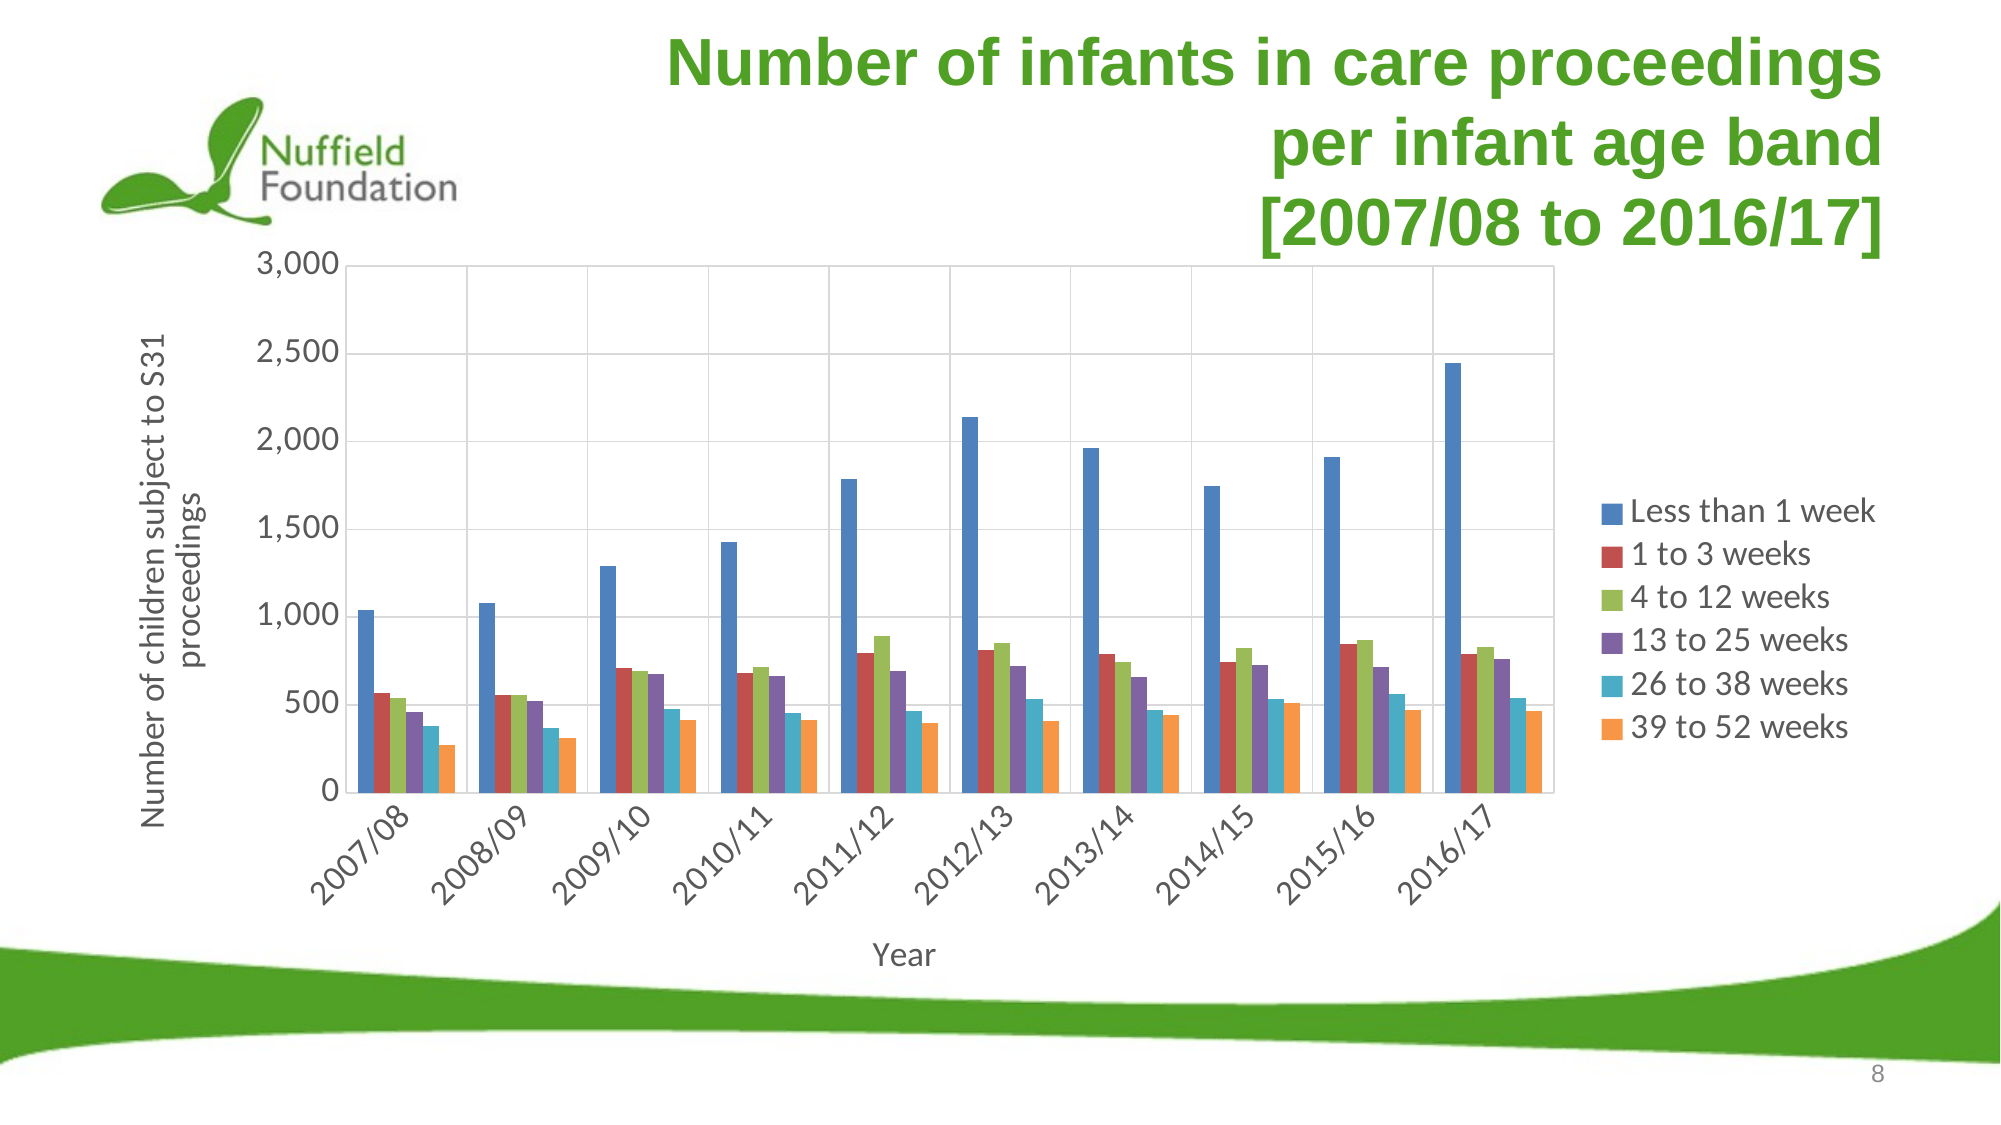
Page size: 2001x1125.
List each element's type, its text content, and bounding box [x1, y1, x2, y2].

chart [99, 232, 1901, 1012]
picture [0, 0, 2001, 1125]
slide_number 8 [1433, 1042, 1900, 1103]
title Number of infants in care proceedings per infant age band [2007/08 to 2016/17] [99, 44, 1901, 232]
